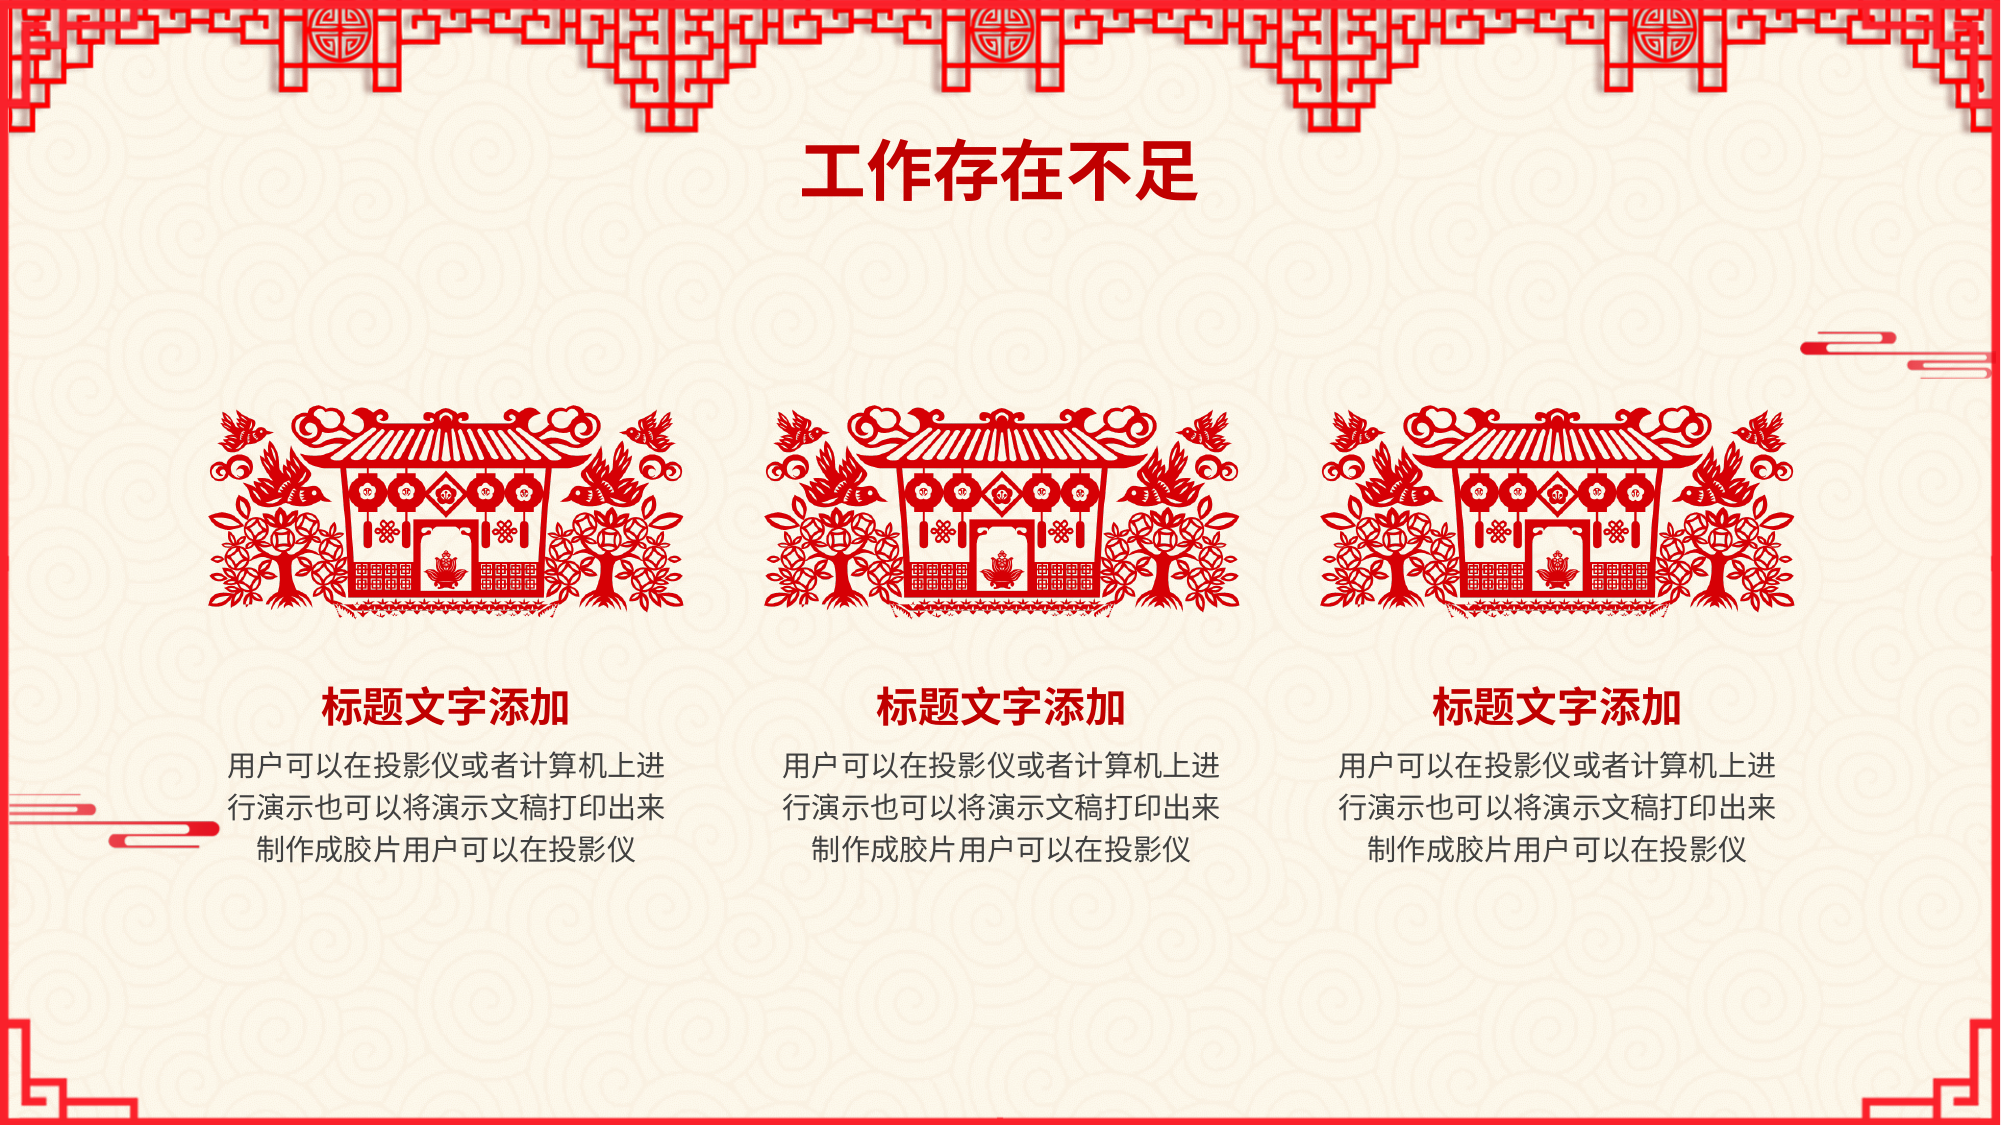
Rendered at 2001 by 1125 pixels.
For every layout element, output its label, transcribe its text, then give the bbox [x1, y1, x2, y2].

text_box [208, 663, 684, 876]
text_box 工作存在不足 [784, 121, 1216, 217]
picture [0, 0, 2001, 1125]
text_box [764, 663, 1240, 876]
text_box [1320, 663, 1796, 876]
